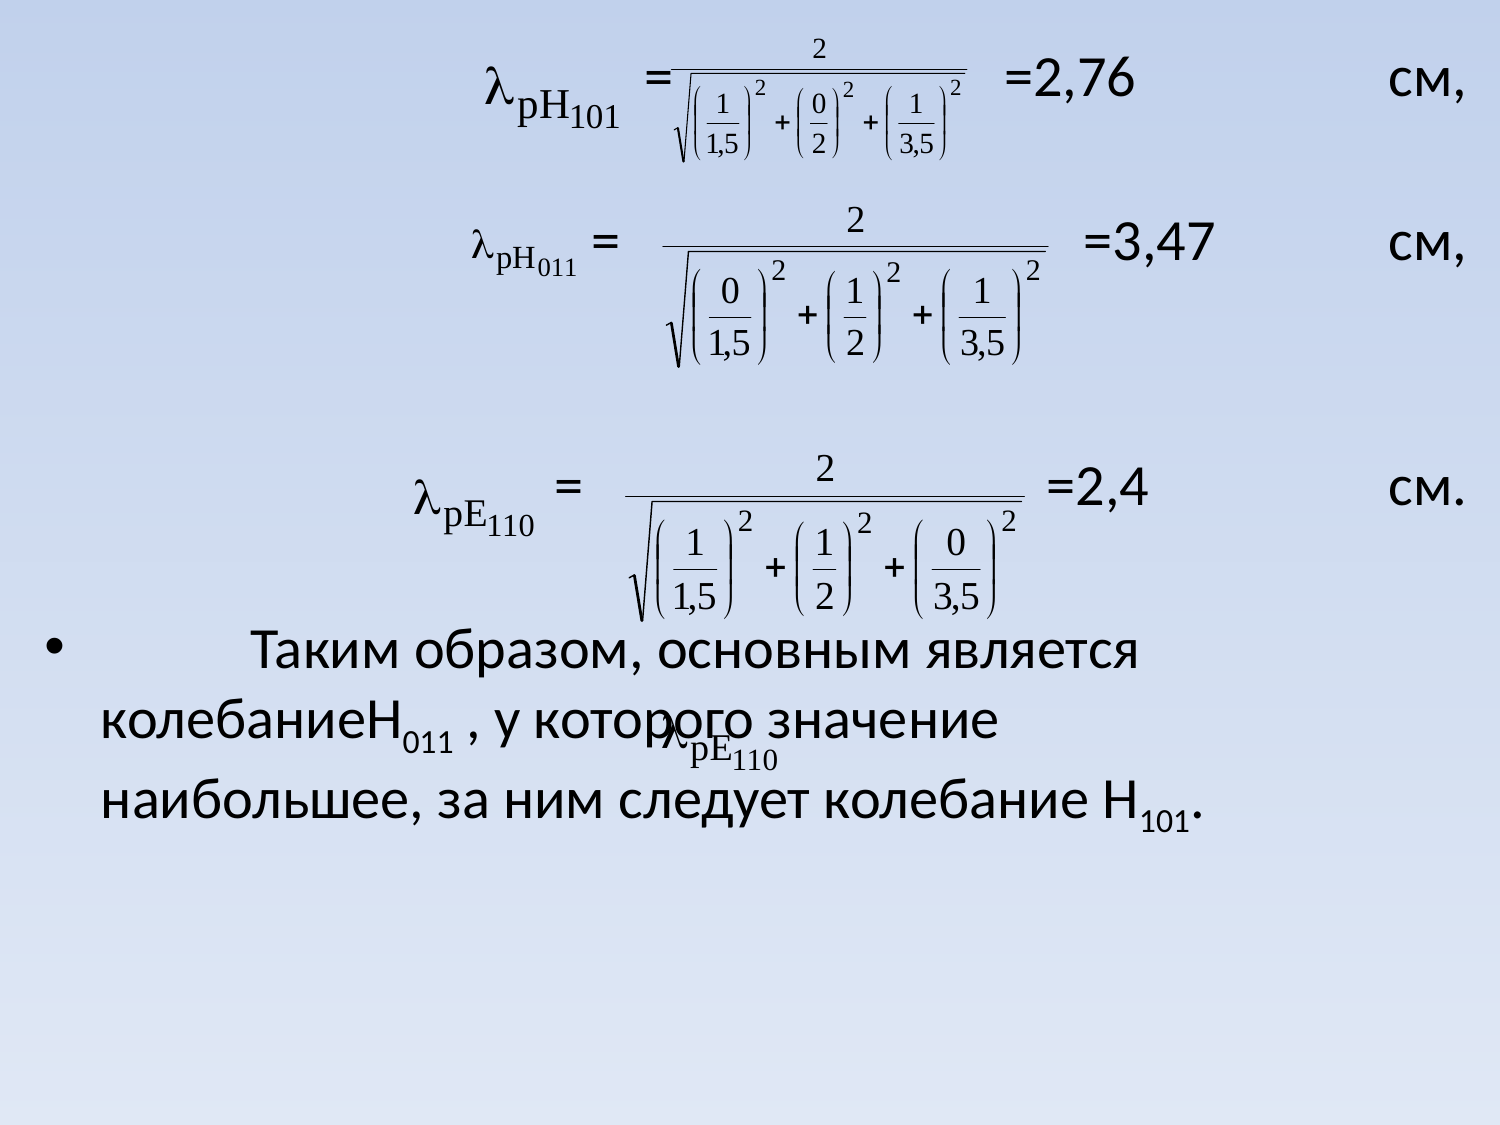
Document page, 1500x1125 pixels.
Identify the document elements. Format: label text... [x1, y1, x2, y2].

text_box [657, 195, 1055, 374]
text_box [407, 467, 548, 547]
list = =2,76 см, = =3,47 см, = =2,4 см. Таким образом, основным является колебаниеH011 , у которого значе­ние наибольшее, за ним следует колебание H101. [29, 30, 1483, 1094]
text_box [655, 703, 791, 780]
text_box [477, 54, 631, 140]
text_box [667, 30, 973, 168]
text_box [466, 219, 585, 285]
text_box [619, 444, 1032, 628]
